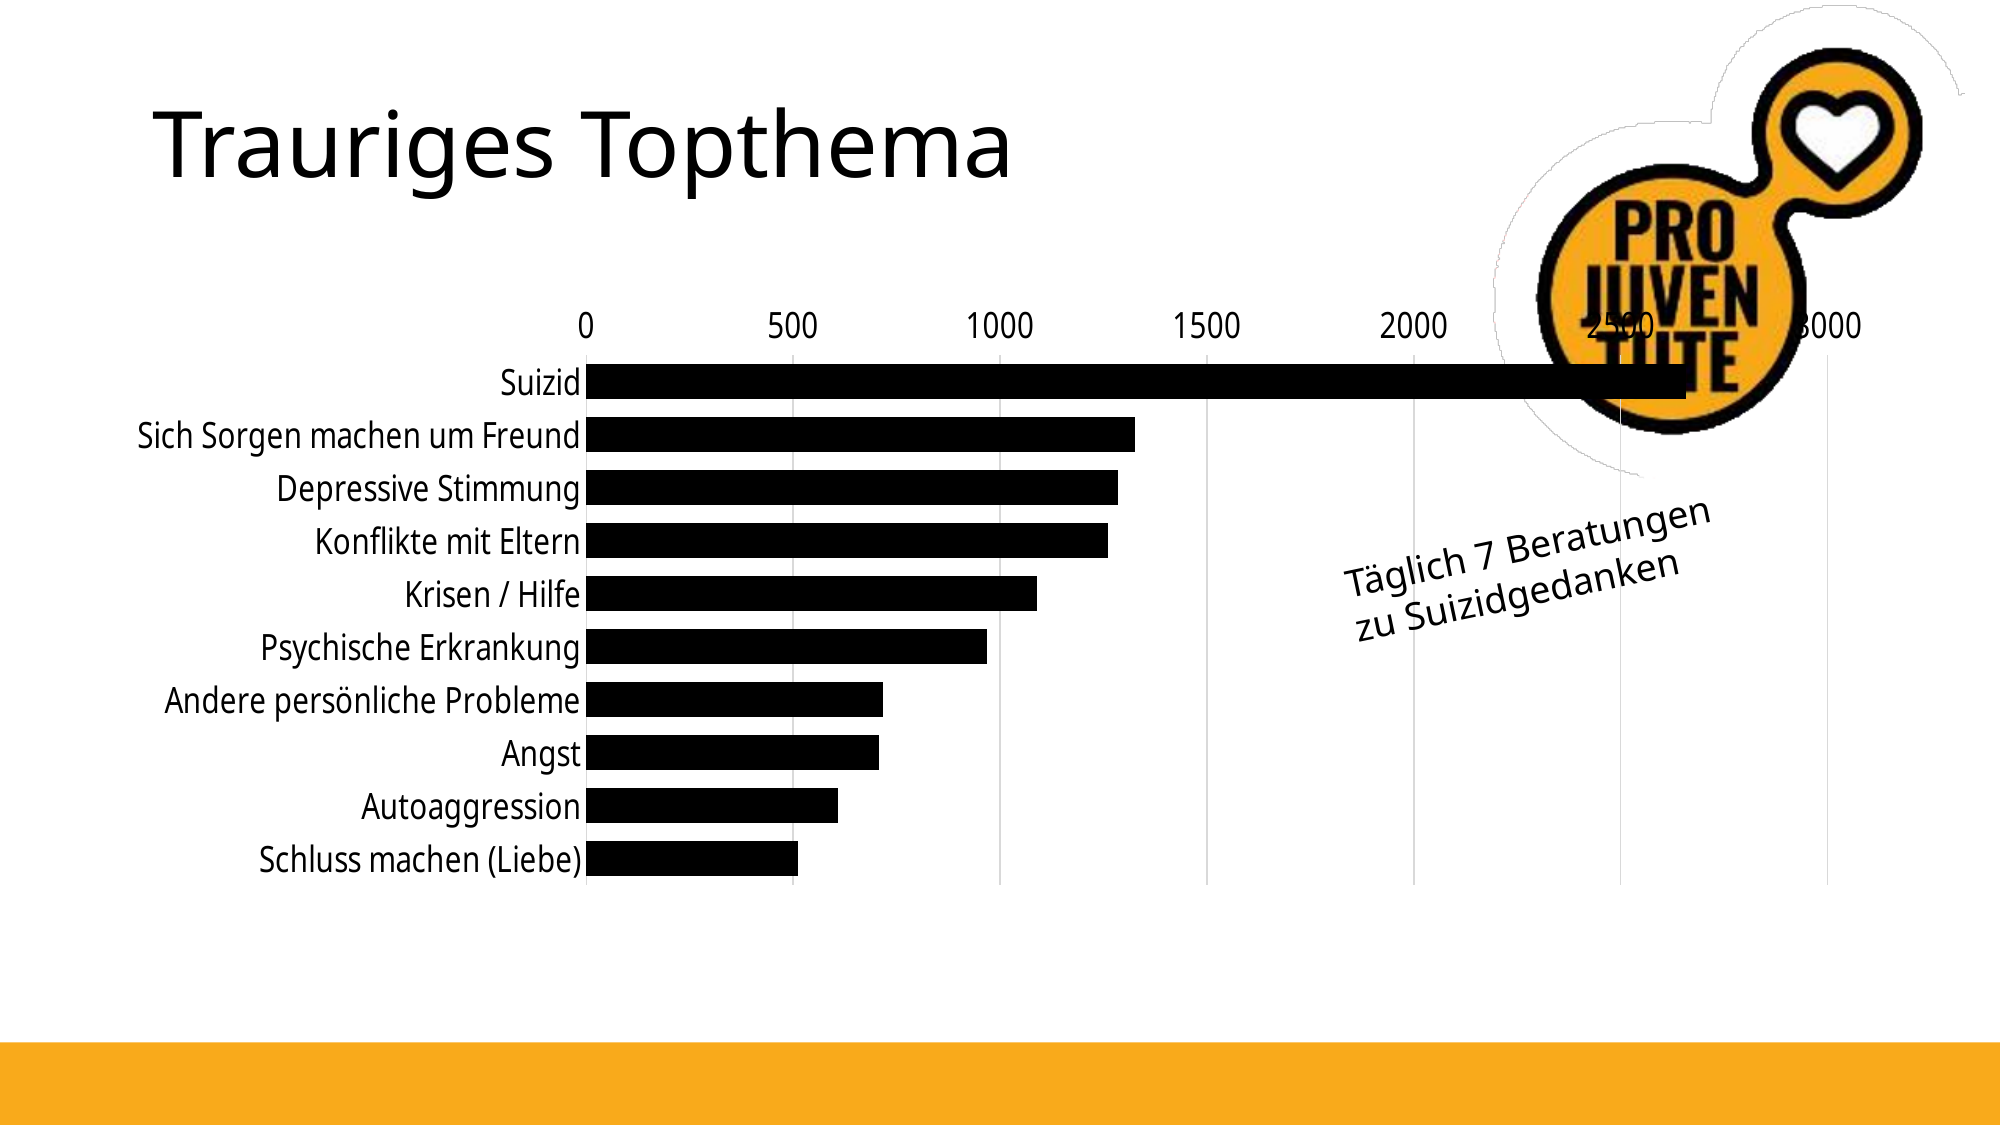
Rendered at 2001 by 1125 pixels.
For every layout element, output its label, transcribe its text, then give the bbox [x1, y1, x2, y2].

picture [1356, 0, 1965, 479]
chart [137, 299, 1863, 1014]
title Trauriges Topthema [137, 59, 1863, 236]
